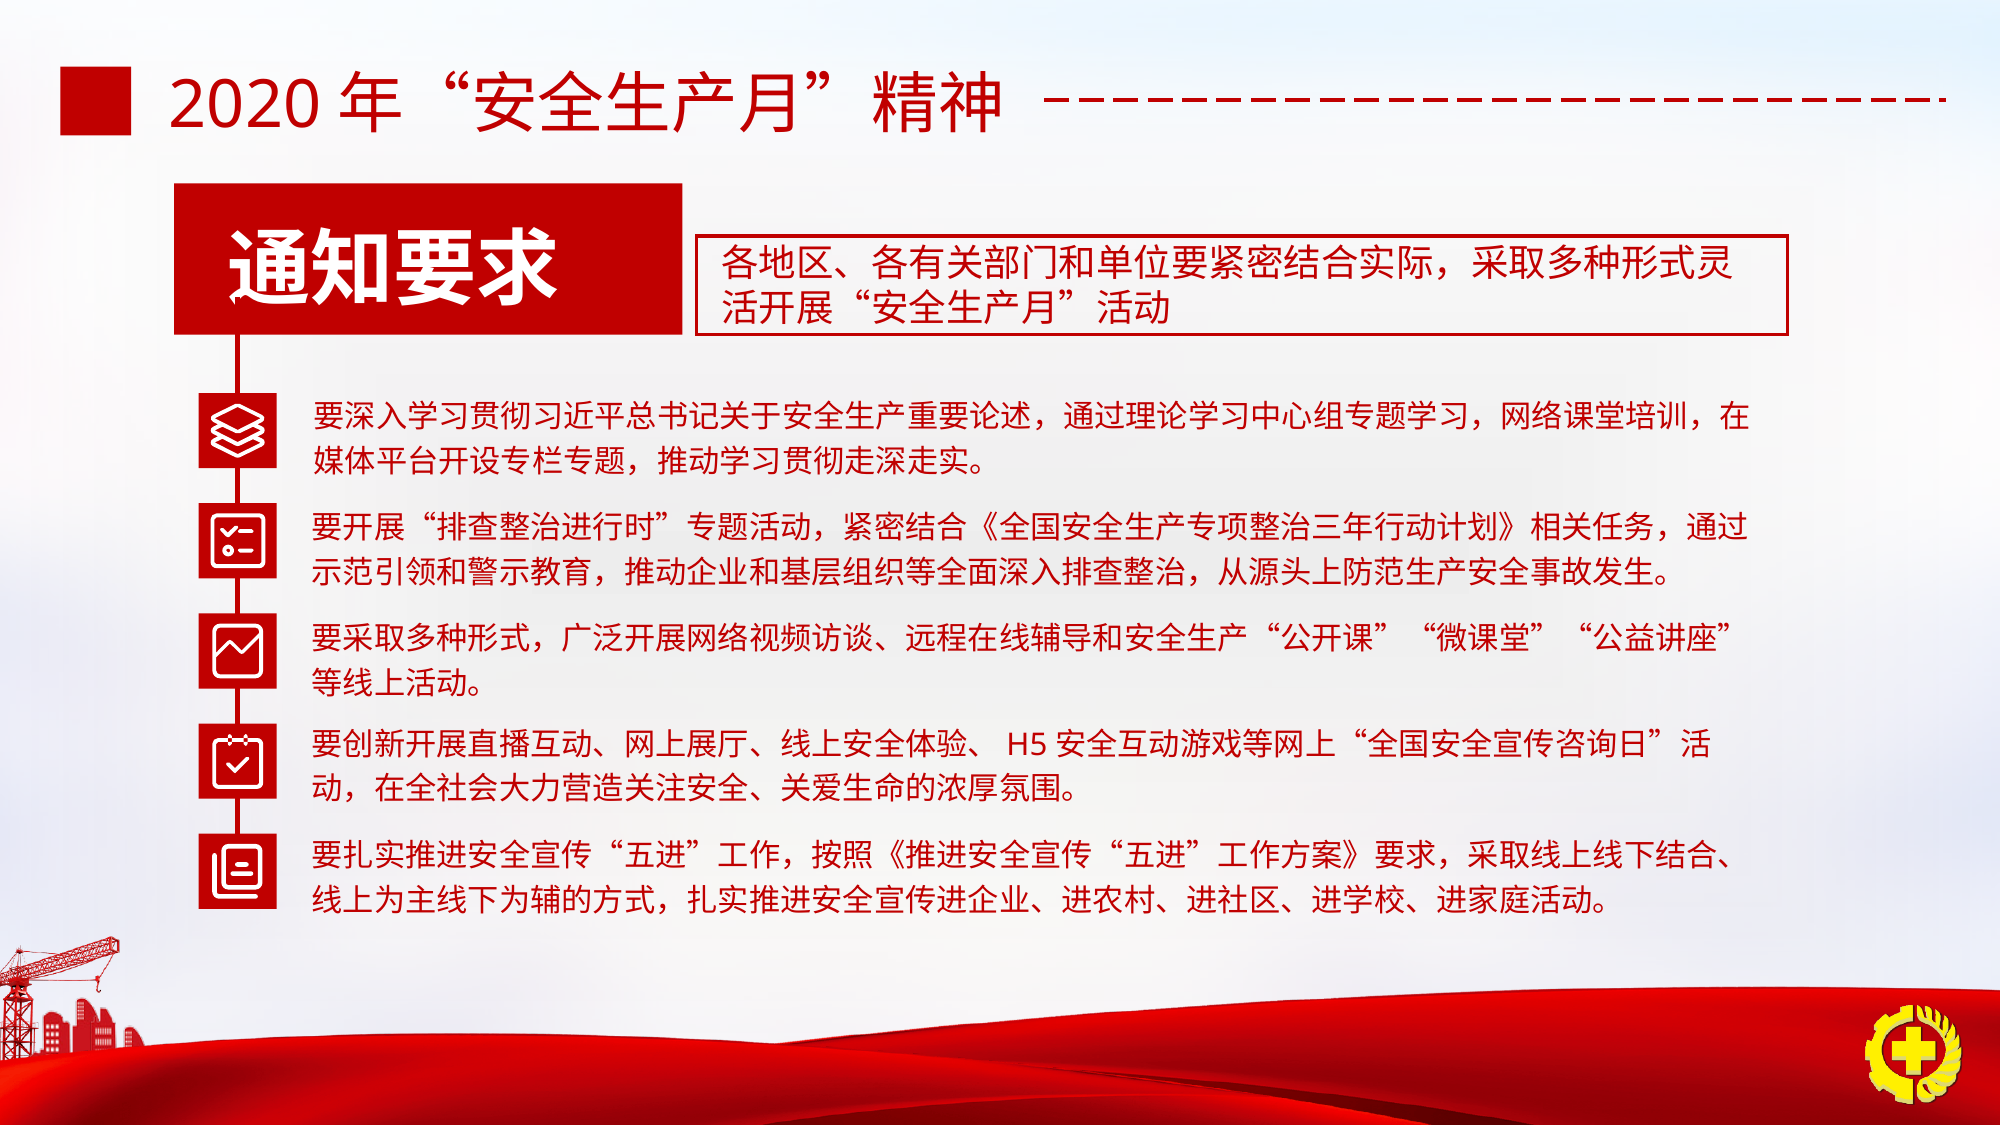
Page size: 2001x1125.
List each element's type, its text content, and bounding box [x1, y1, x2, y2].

text_box 要深入学习贯彻习近平总书记关于安全生产重要论述，通过理论学习中心组专题学习，网络课堂培训，在媒体平台开设专栏专题，推动学习贯彻走深走实。 [298, 381, 1788, 487]
text_box 各地区、各有关部门和单位要紧密结合实际，采取多种形式灵活开展“安全生产月”活动 [706, 231, 1753, 235]
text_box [198, 613, 277, 689]
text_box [198, 393, 277, 469]
text_box 通知要求 [212, 207, 639, 323]
text_box [59, 66, 132, 136]
text_box 要扎实推进安全宣传“五进”工作，按照《推进安全宣传“五进”工作方案》要求，采取线上线下结合、线上为主线下为辅的方式，扎实推进安全宣传进企业、进农村、进社区、进学校、进家庭活动。 [296, 820, 1750, 925]
text_box 要采取多种形式，广泛开展网络视频访谈、远程在线辅导和安全生产“公开课”“微课堂”“公益讲座”等线上活动。 [296, 603, 1786, 708]
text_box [198, 503, 277, 579]
text_box 要创新开展直播互动、网上展厅、线上安全体验、H5安全互动游戏等网上“全国安全宣传咨询日”活动，在全社会大力营造关注安全、关爱生命的浓厚氛围。 [296, 708, 1750, 814]
text_box 2020年“安全生产月”精神 [154, 53, 1703, 148]
picture [0, 890, 2001, 1125]
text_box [198, 833, 277, 909]
text_box 要开展“排查整治进行时”专题活动，紧密结合《全国安全生产专项整治三年行动计划》相关任务，通过示范引领和警示教育，推动企业和基层组织等全面深入排查整治，从源头上防范生产安全事故发生。 [296, 492, 1786, 598]
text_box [198, 723, 277, 799]
text_box [173, 182, 683, 336]
text_box [695, 235, 1789, 336]
